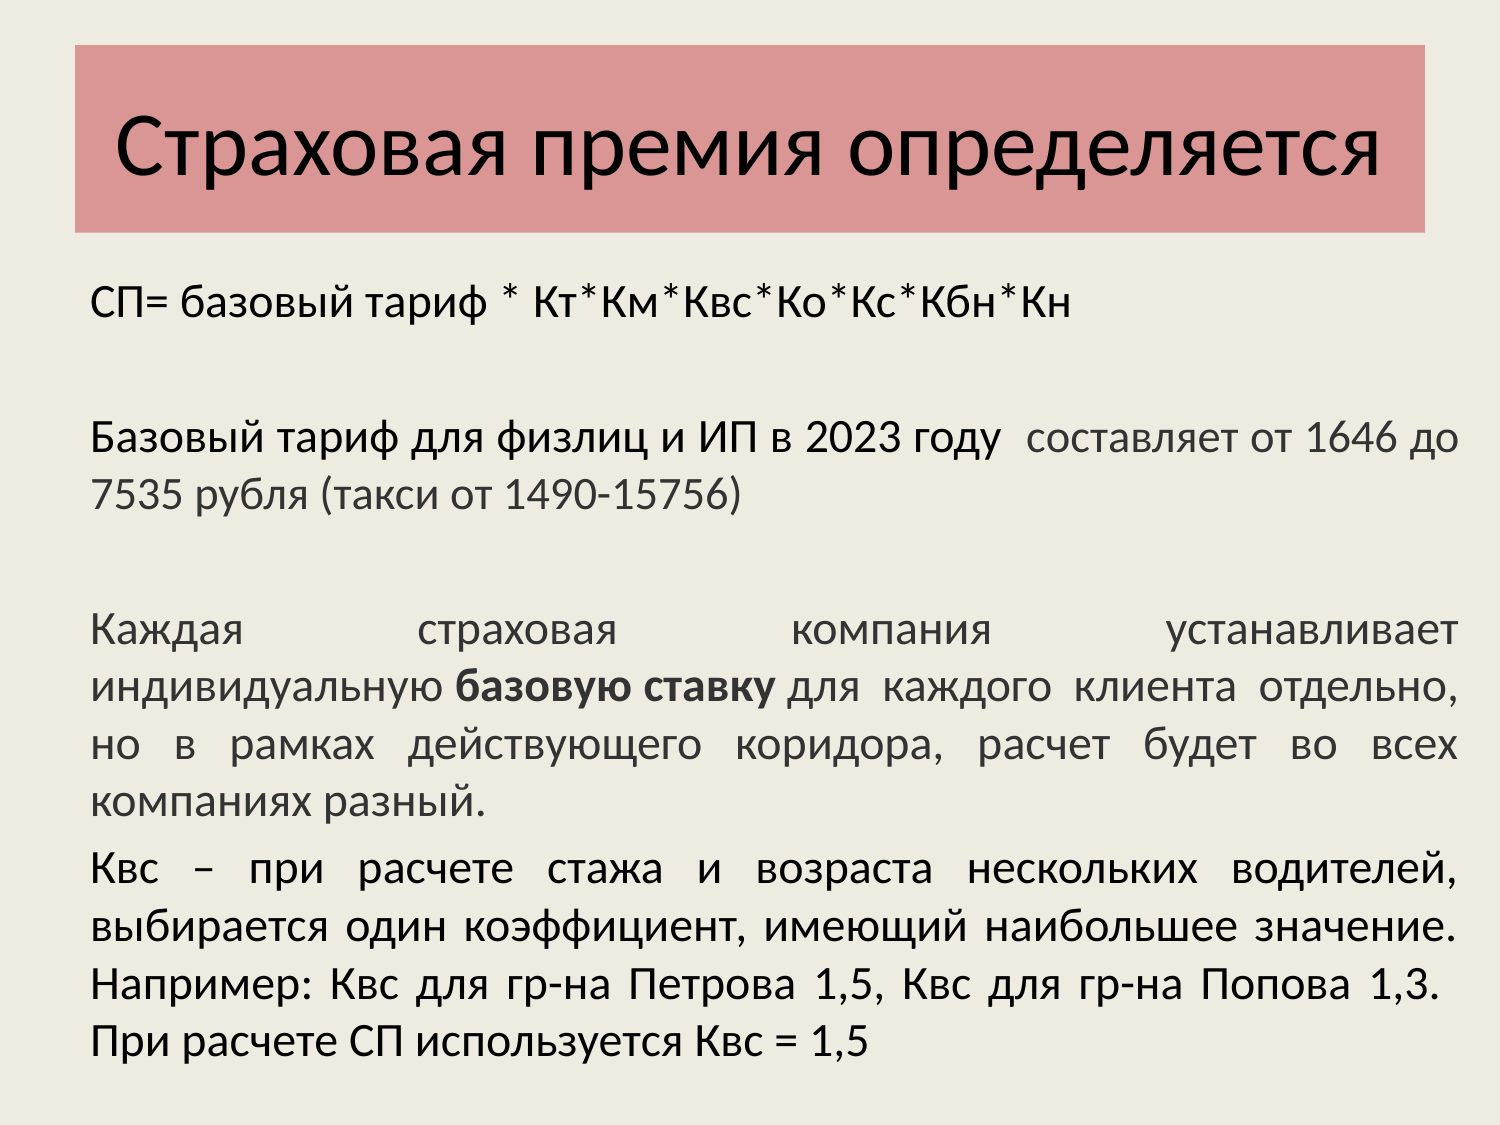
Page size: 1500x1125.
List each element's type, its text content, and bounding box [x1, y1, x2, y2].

title Страховая премия определяется [75, 45, 1425, 233]
list СП= базовый тариф * Кт*Км*Квс*Ко*Кс*Кбн*Кн Базовый тариф для физлиц и ИП в 2023 году составляет от 1646 до 7535 рубля (такси от 1490-15756) Каждая страховая компания устанавливает индивидуальную базовую ставку для каждого клиента отдельно, но в рамках действующего коридора, расчет будет во всех компаниях разный. Квс – при расчете стажа и возраста нескольких водителей, выбирается один коэффициент, имеющий наибольшее значение. Например: Квс для гр-на Петрова 1,5, Квс для гр-на Попова 1,3. При расчете СП используется Квс = 1,5 [75, 262, 1475, 1075]
